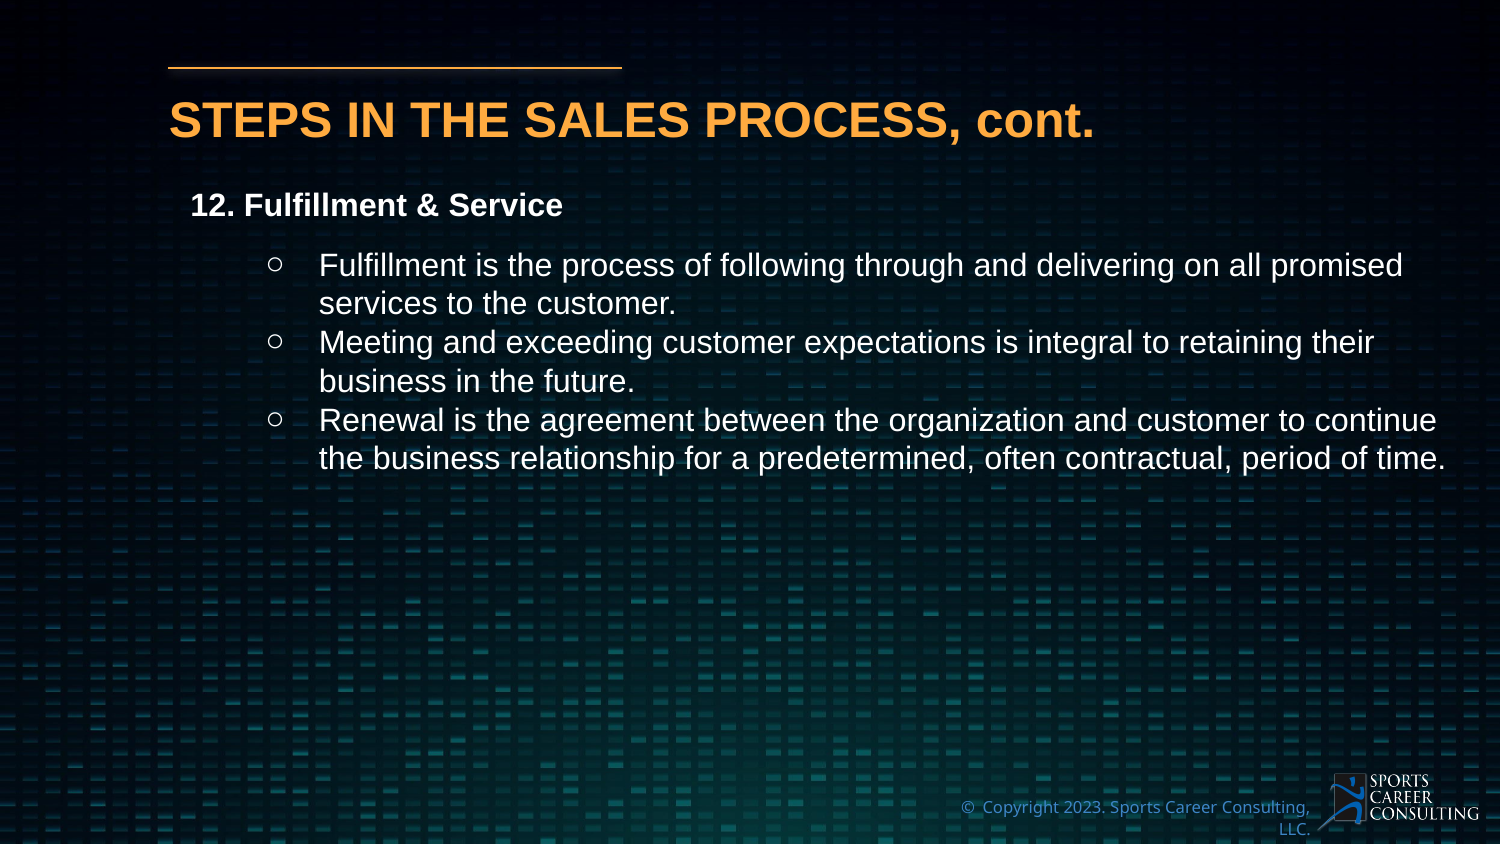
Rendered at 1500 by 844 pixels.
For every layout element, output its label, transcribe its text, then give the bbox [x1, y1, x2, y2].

text_box © Copyright 2023. Sports Career Consulting, LLC. [914, 769, 1326, 844]
picture [0, 0, 1500, 844]
list Fulfillment & Service Fulfillment is the process of following through and delivering on all promised services to the customer. Meeting and exceeding customer expectations is integral to retaining their business in the future. Renewal is the agreement between the organization and customer to continue the business relationship for a predetermined, often contractual, period of time. [153, 169, 1469, 753]
title STEPS IN THE SALES PROCESS, cont. [153, 72, 1469, 169]
